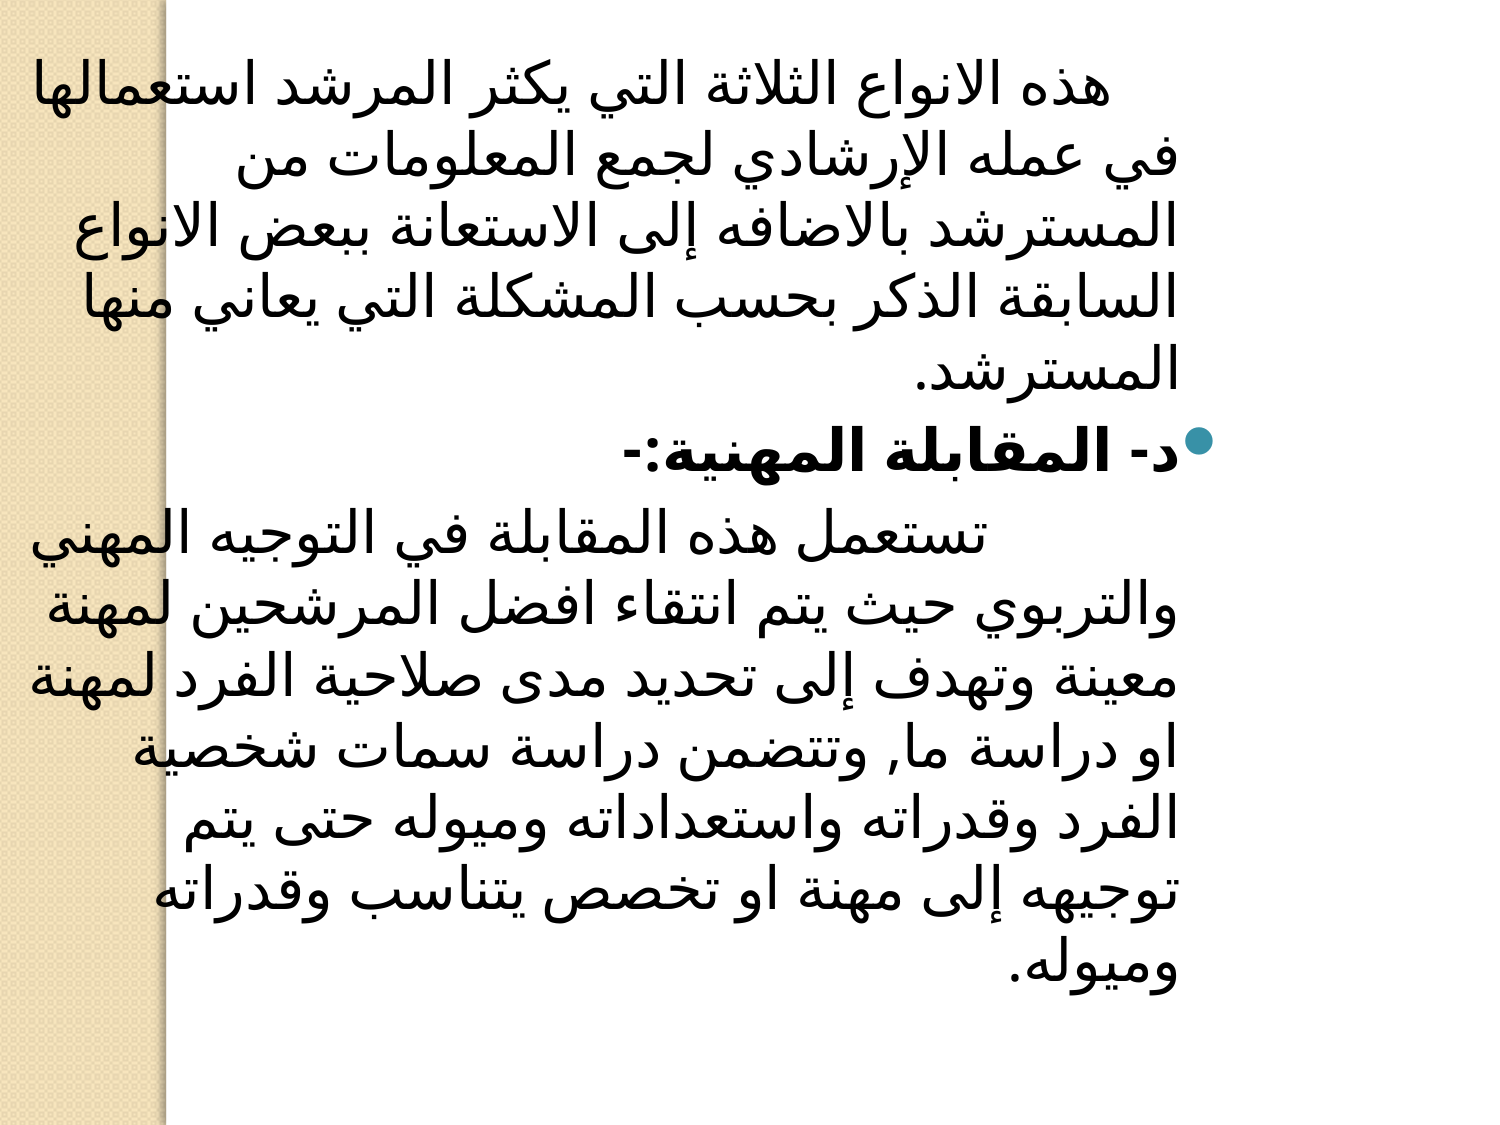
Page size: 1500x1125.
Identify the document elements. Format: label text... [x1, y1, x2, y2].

list هذه الانواع الثلاثة التي يكثر المرشد استعمالها في عمله الإرشادي لجمع المعلومات من المسترشد بالاضافه إلى الاستعانة ببعض الانواع السابقة الذكر بحسب المشكلة التي يعاني منها المسترشد. د- المقابلة المهنية:- تستعمل هذه المقابلة في التوجيه المهني والتربوي حيث يتم انتقاء افضل المرشحين لمهنة معينة وتهدف إلى تحديد مدى صلاحية الفرد لمهنة او دراسة ما, وتتضمن دراسة سمات شخصية الفرد وقدراته واستعداداته وميوله حتى يتم توجيهه إلى مهنة او تخصص يتناسب وقدراته وميوله. [0, 37, 1250, 1005]
